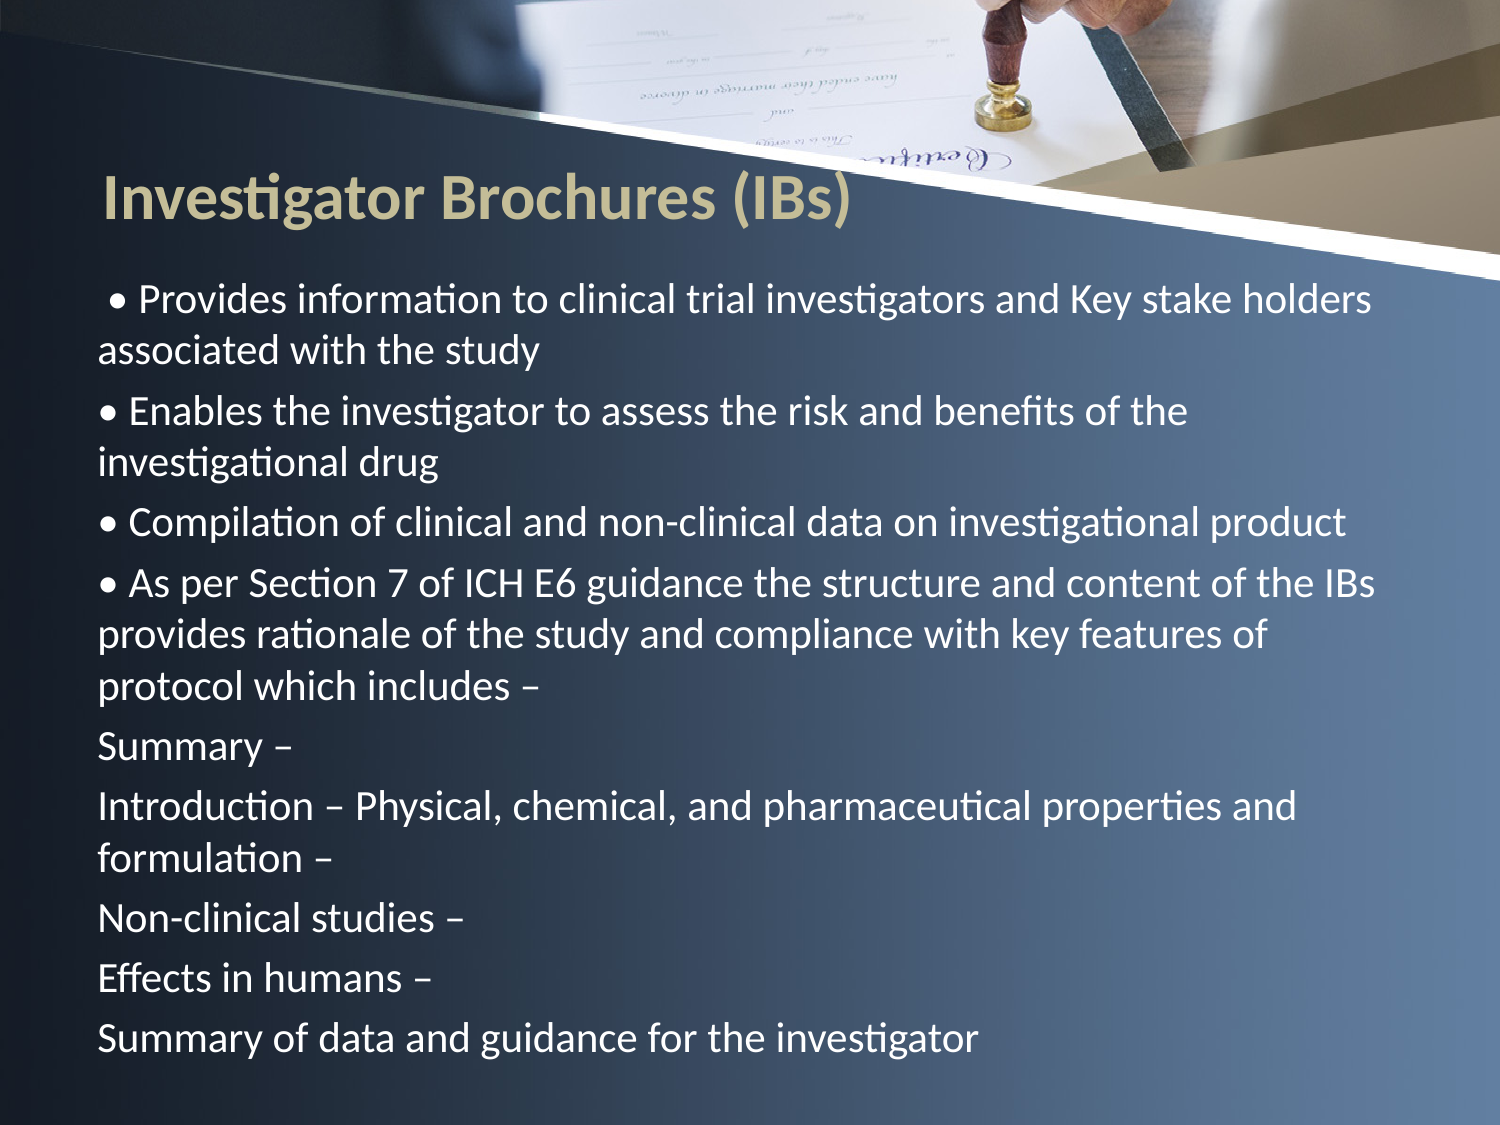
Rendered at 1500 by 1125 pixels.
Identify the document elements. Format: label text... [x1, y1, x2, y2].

list • Provides information to clinical trial investigators and Key stake holders associated with the study • Enables the investigator to assess the risk and benefits of the investigational drug • Compilation of clinical and non-clinical data on investigational product • As per Section 7 of ICH E6 guidance the structure and content of the IBs provides rationale of the study and compliance with key features of protocol which includes – Summary – Introduction – Physical, chemical, and pharmaceutical properties and formulation – Non-clinical studies – Effects in humans – Summary of data and guidance for the investigator [82, 262, 1433, 1075]
picture [0, 0, 1500, 1125]
title Investigator Brochures (IBs) [87, 137, 942, 250]
